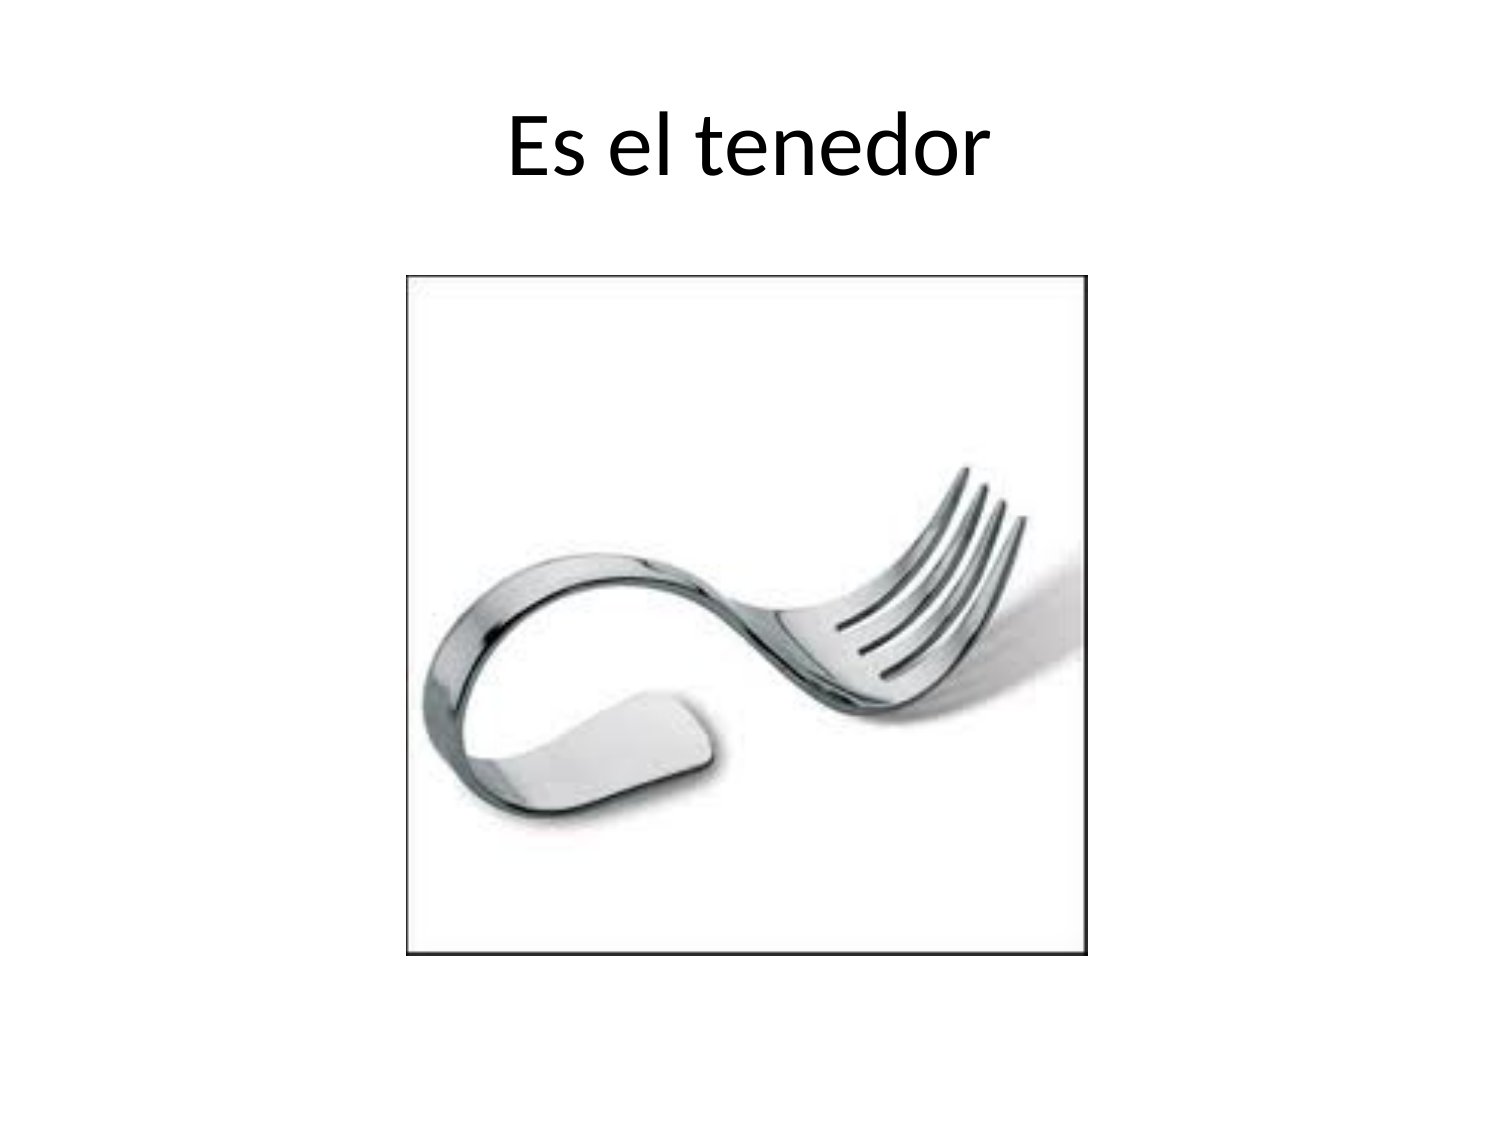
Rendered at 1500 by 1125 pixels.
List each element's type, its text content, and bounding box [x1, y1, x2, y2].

title Es el tenedor [75, 45, 1425, 233]
picture [406, 274, 1088, 957]
